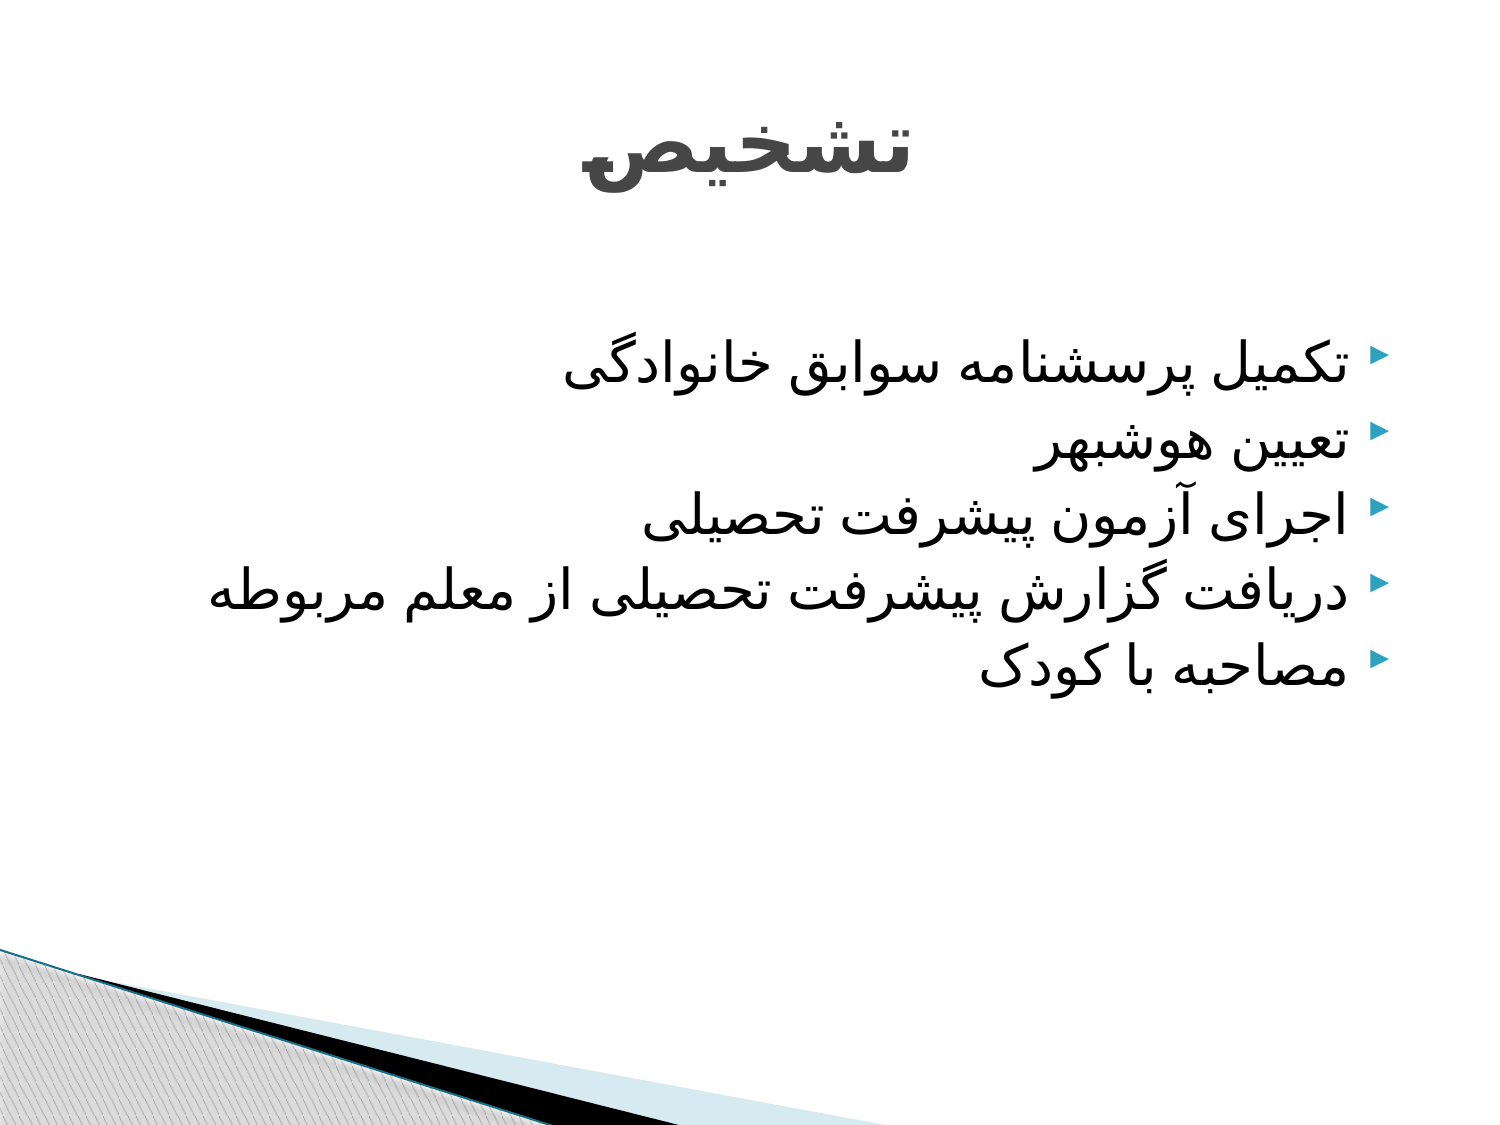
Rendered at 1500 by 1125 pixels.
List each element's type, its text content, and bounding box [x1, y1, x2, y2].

list تکمیل پرسشنامه سوابق خانوادگی تعیین هوشبهر اجرای آزمون پیشرفت تحصیلی دریافت گزارش پیشرفت تحصیلی از معلم مربوطه مصاحبه با کودک [75, 243, 1425, 986]
title تشخیص [75, 45, 1425, 233]
